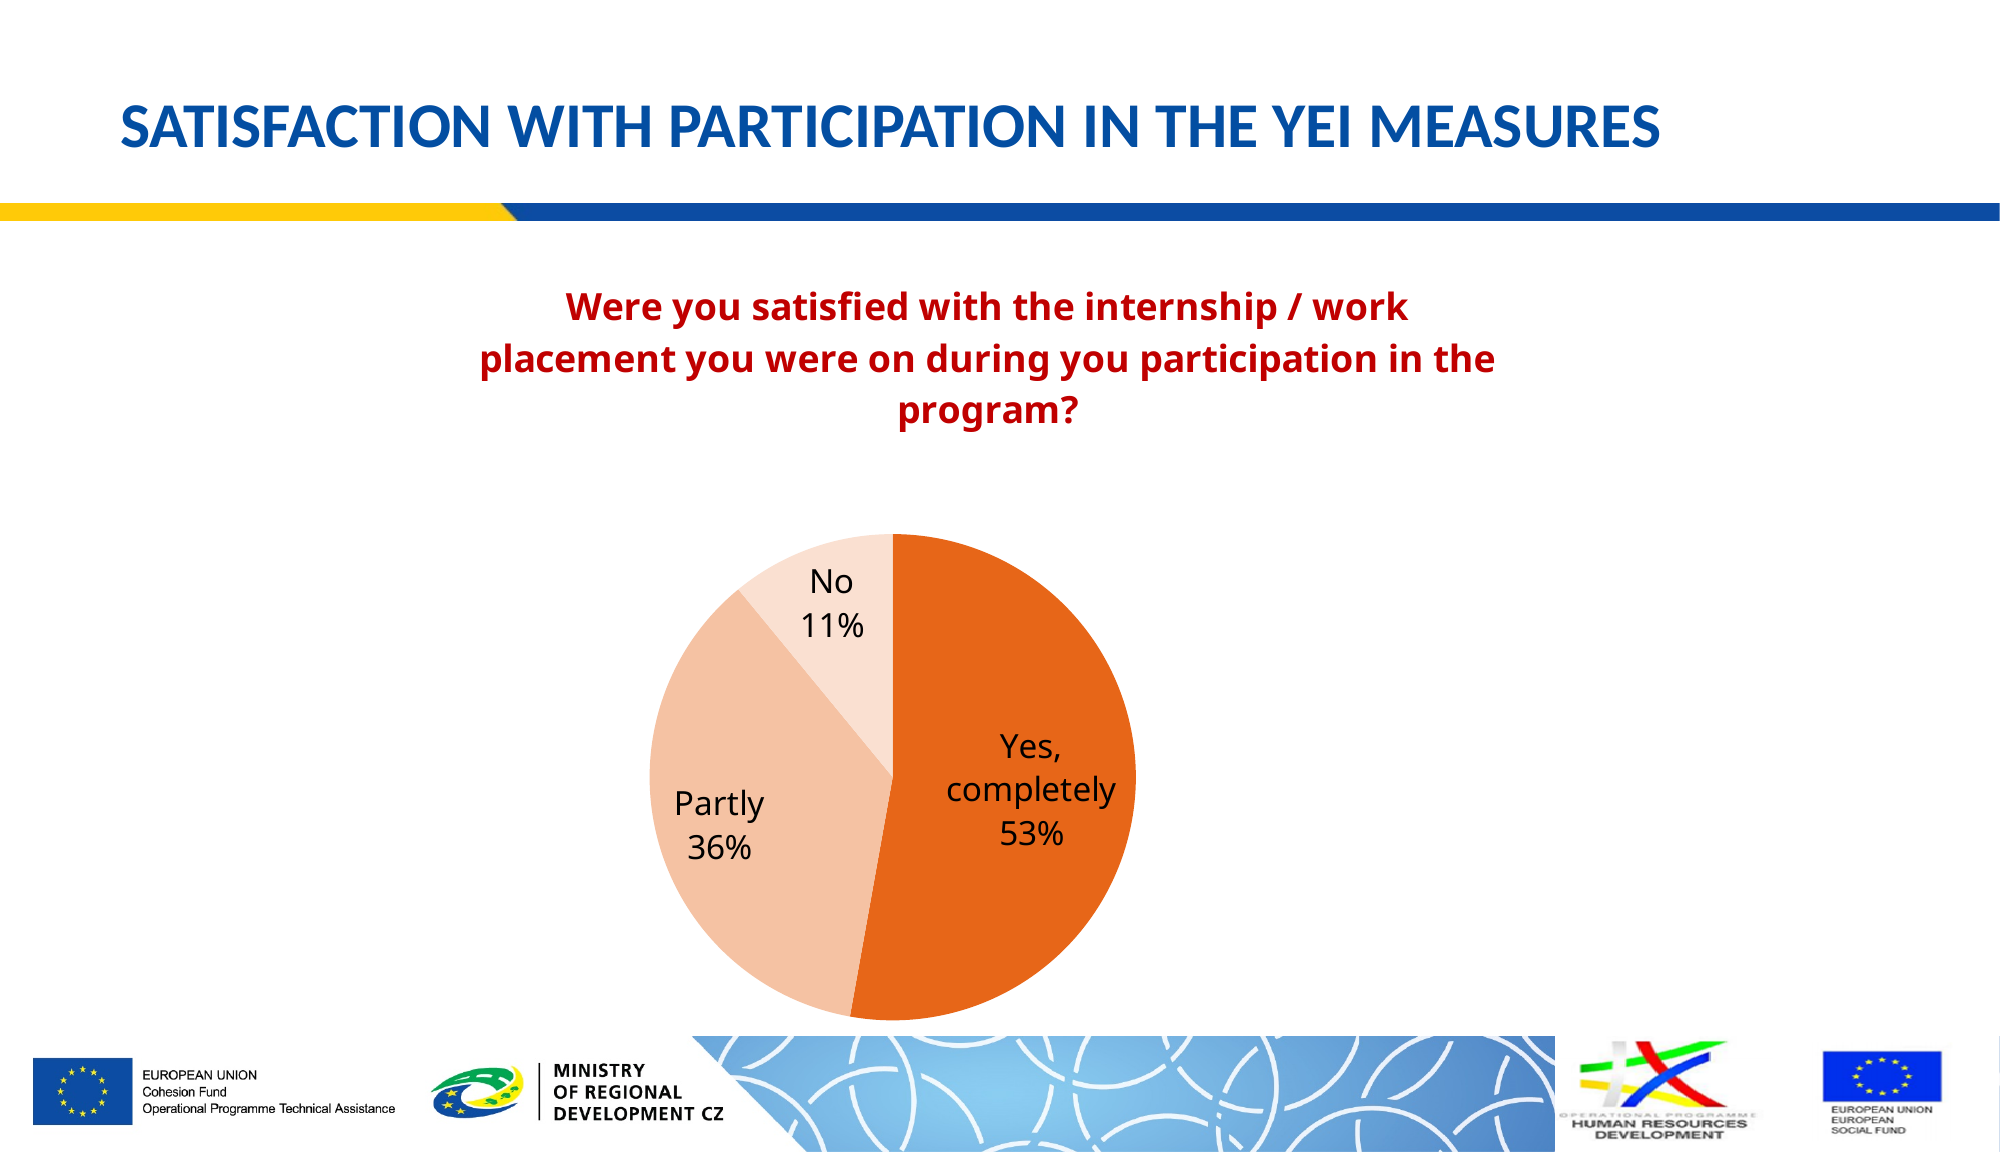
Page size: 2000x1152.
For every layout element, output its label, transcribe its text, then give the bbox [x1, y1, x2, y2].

title SATISFACTION WITH PARTICIPATION IN THE YEI MEASURES [99, 46, 1900, 198]
chart [313, 228, 1627, 1037]
picture [0, 1036, 2000, 1152]
picture [0, 203, 2000, 221]
